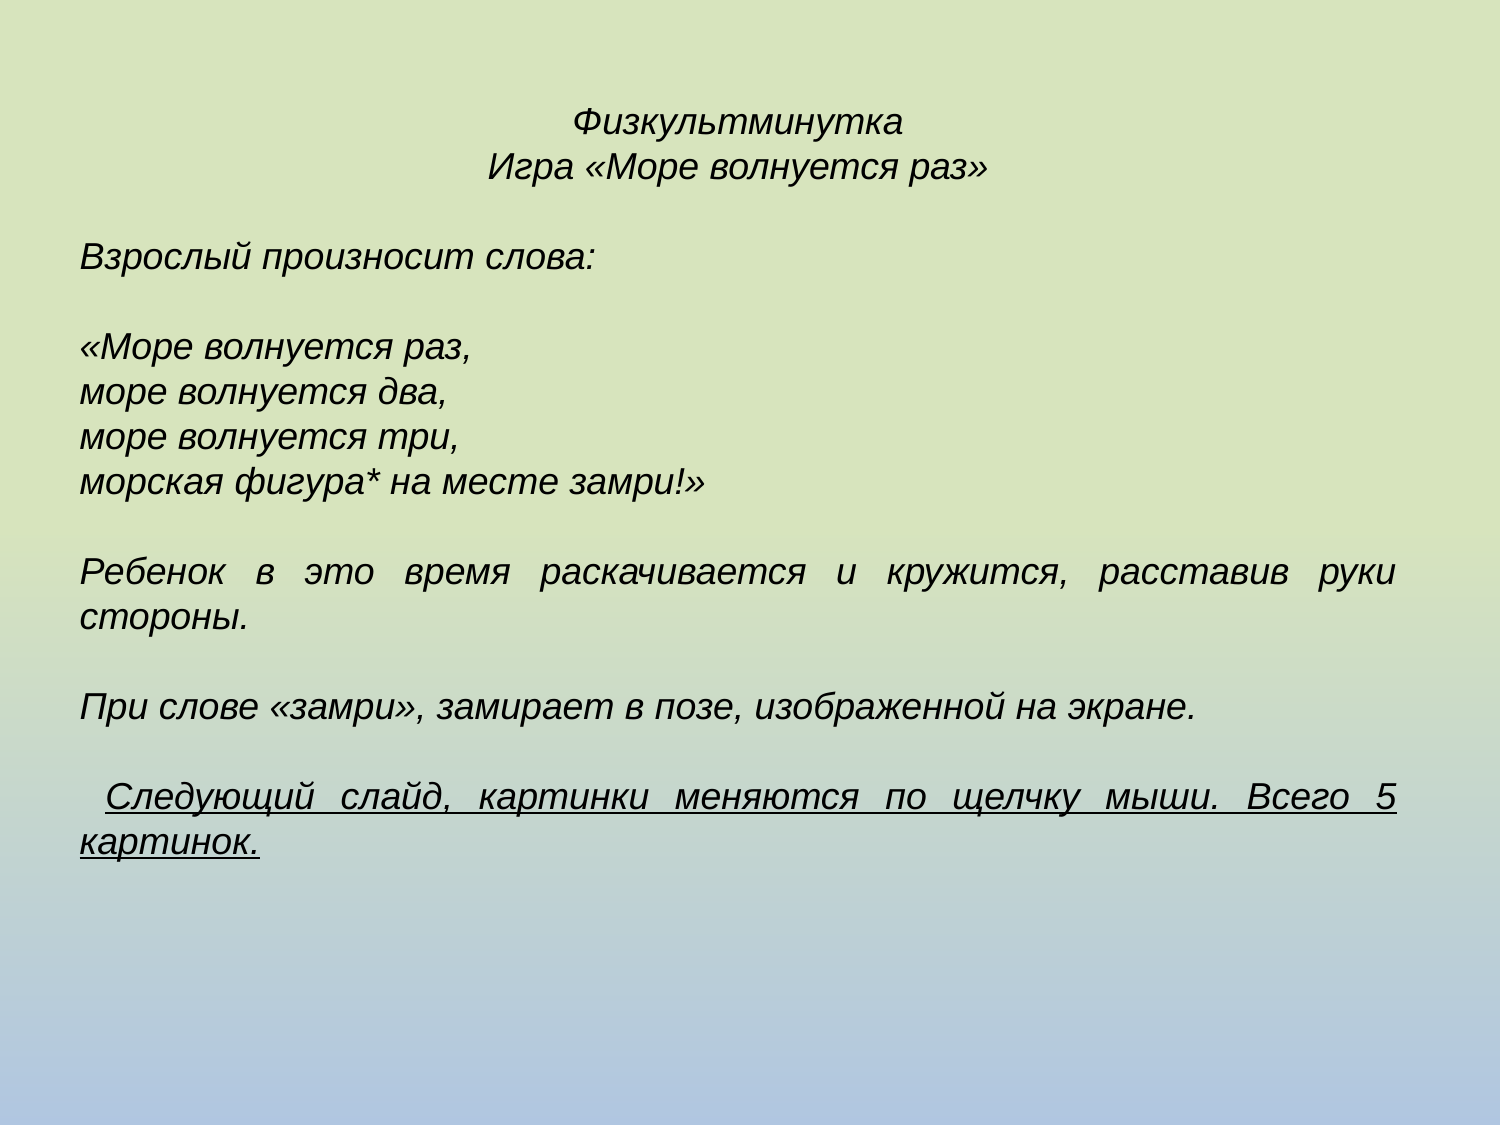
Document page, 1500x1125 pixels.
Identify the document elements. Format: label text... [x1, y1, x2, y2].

text_box Физкультминутка Игра «Море волнуется раз» Взрослый произносит слова: «Море волнуется раз, море волнуется два, море волнуется три, морская фигура* на месте замри!» Ребенок в это время раскачивается и кружится, расставив руки стороны. При слове «замри», замирает в позе, изображенной на экране. Следующий слайд, картинки меняются по щелчку мыши. Всего 5 картинок. [64, 89, 1412, 870]
